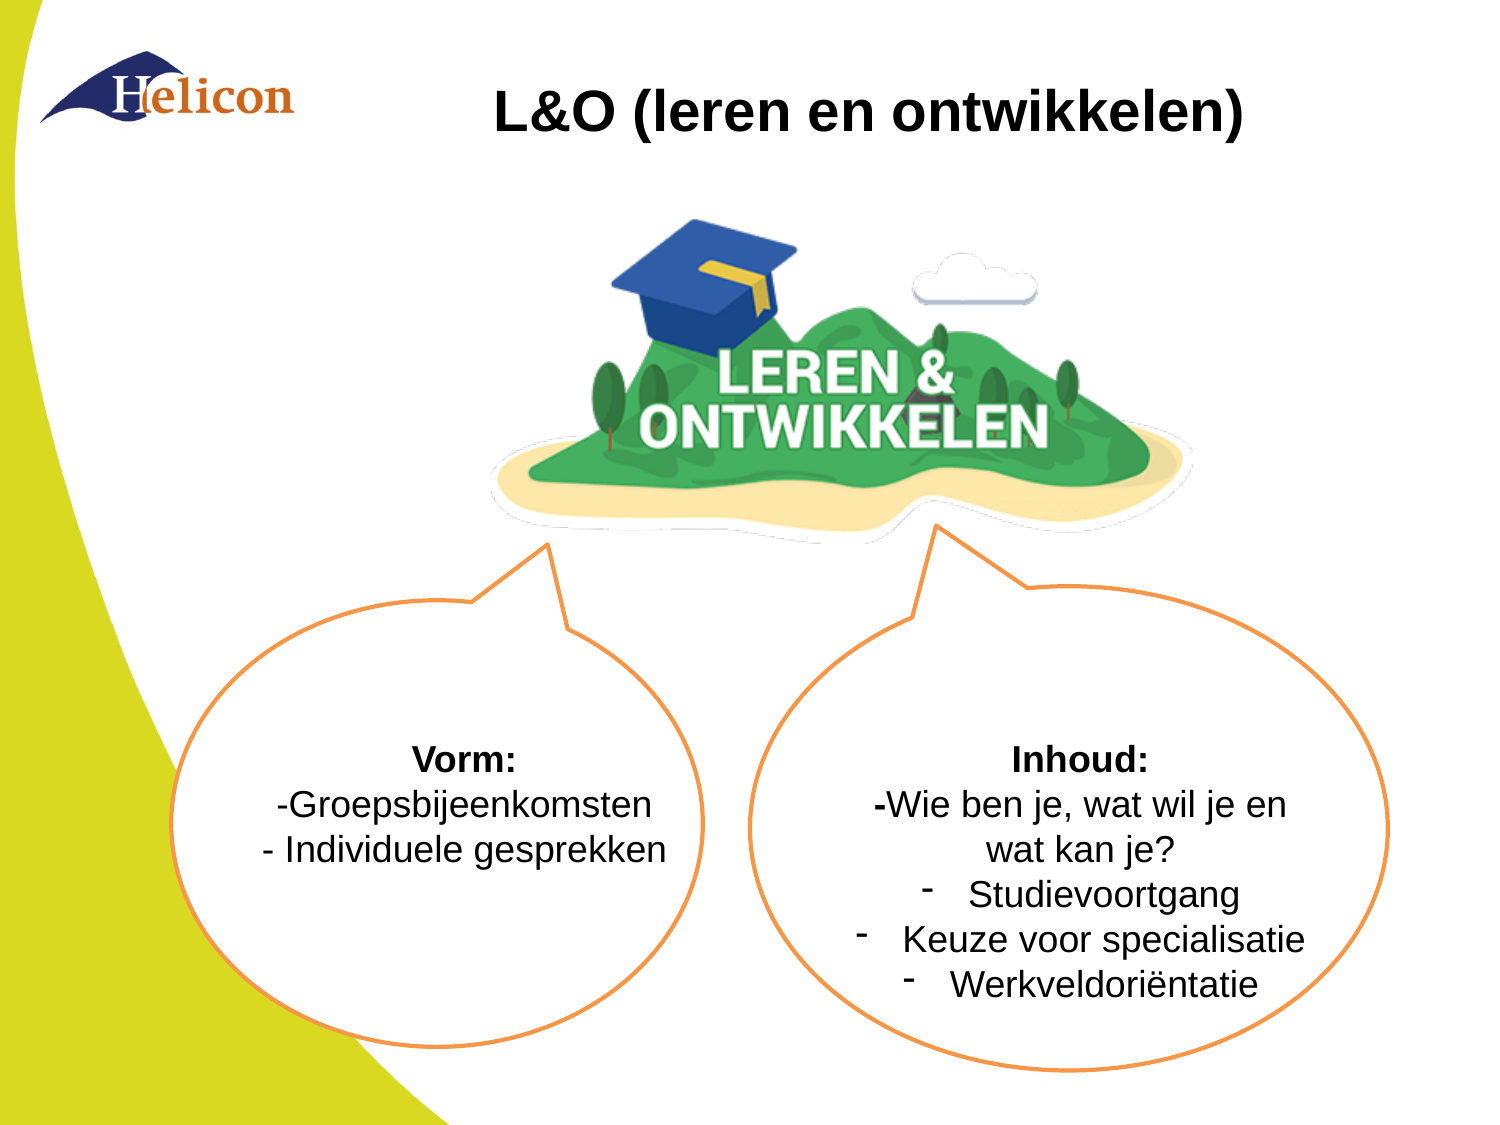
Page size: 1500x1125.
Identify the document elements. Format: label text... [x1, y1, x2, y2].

text_box [959, 1058, 1179, 1073]
text_box [169, 552, 705, 1049]
picture [0, 0, 1500, 1125]
text_box Vorm: -Groepsbijeenkomsten - Individuele gesprekken [239, 727, 689, 878]
title L&O (leren en ontwikkelen) [324, 54, 1415, 161]
text_box Inhoud: -Wie ben je, wat wil je en wat kan je? Studievoortgang Keuze voor specialisatie Werkveldoriëntatie [832, 727, 1329, 1058]
text_box [747, 552, 1390, 994]
